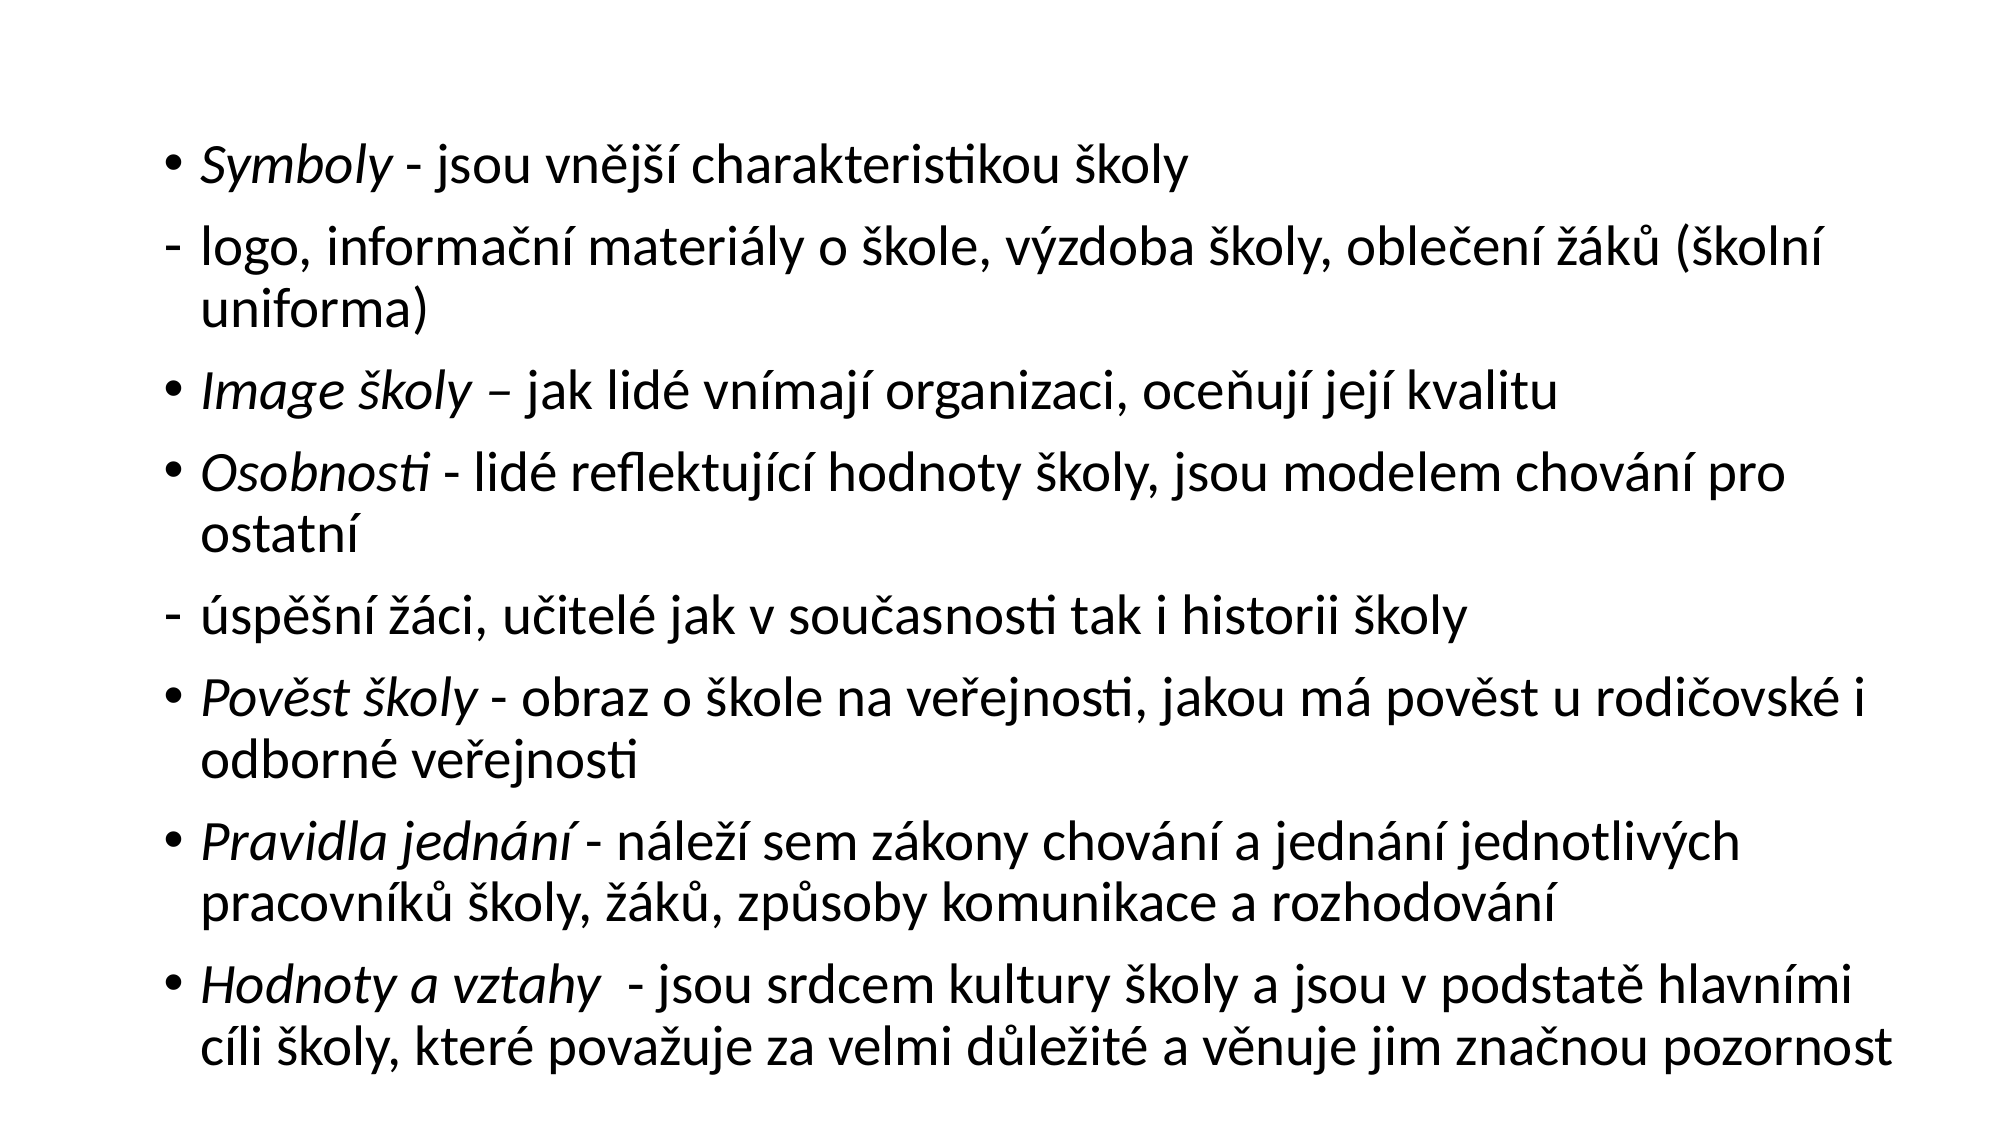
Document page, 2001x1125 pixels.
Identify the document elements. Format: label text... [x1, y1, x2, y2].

list Symboly - jsou vnější charakteristikou školy logo, informační materiály o škole, výzdoba školy, oblečení žáků (školní uniforma) Image školy – jak lidé vnímají organizaci, oceňují její kvalitu Osobnosti - lidé reflektující hodnoty školy, jsou modelem chování pro ostatní úspěšní žáci, učitelé jak v současnosti tak i historii školy Pověst školy - obraz o škole na veřejnosti, jakou má pověst u rodičovské i odborné veřejnosti Pravidla jednání - náleží sem zákony chování a jednání jednotlivých pracovníků školy, žáků, způsoby komunikace a rozhodování Hodnoty a vztahy - jsou srdcem kultury školy a jsou v podstatě hlavními cíli školy, které považuje za velmi důležité a věnuje jim značnou pozornost [148, 38, 1930, 1099]
